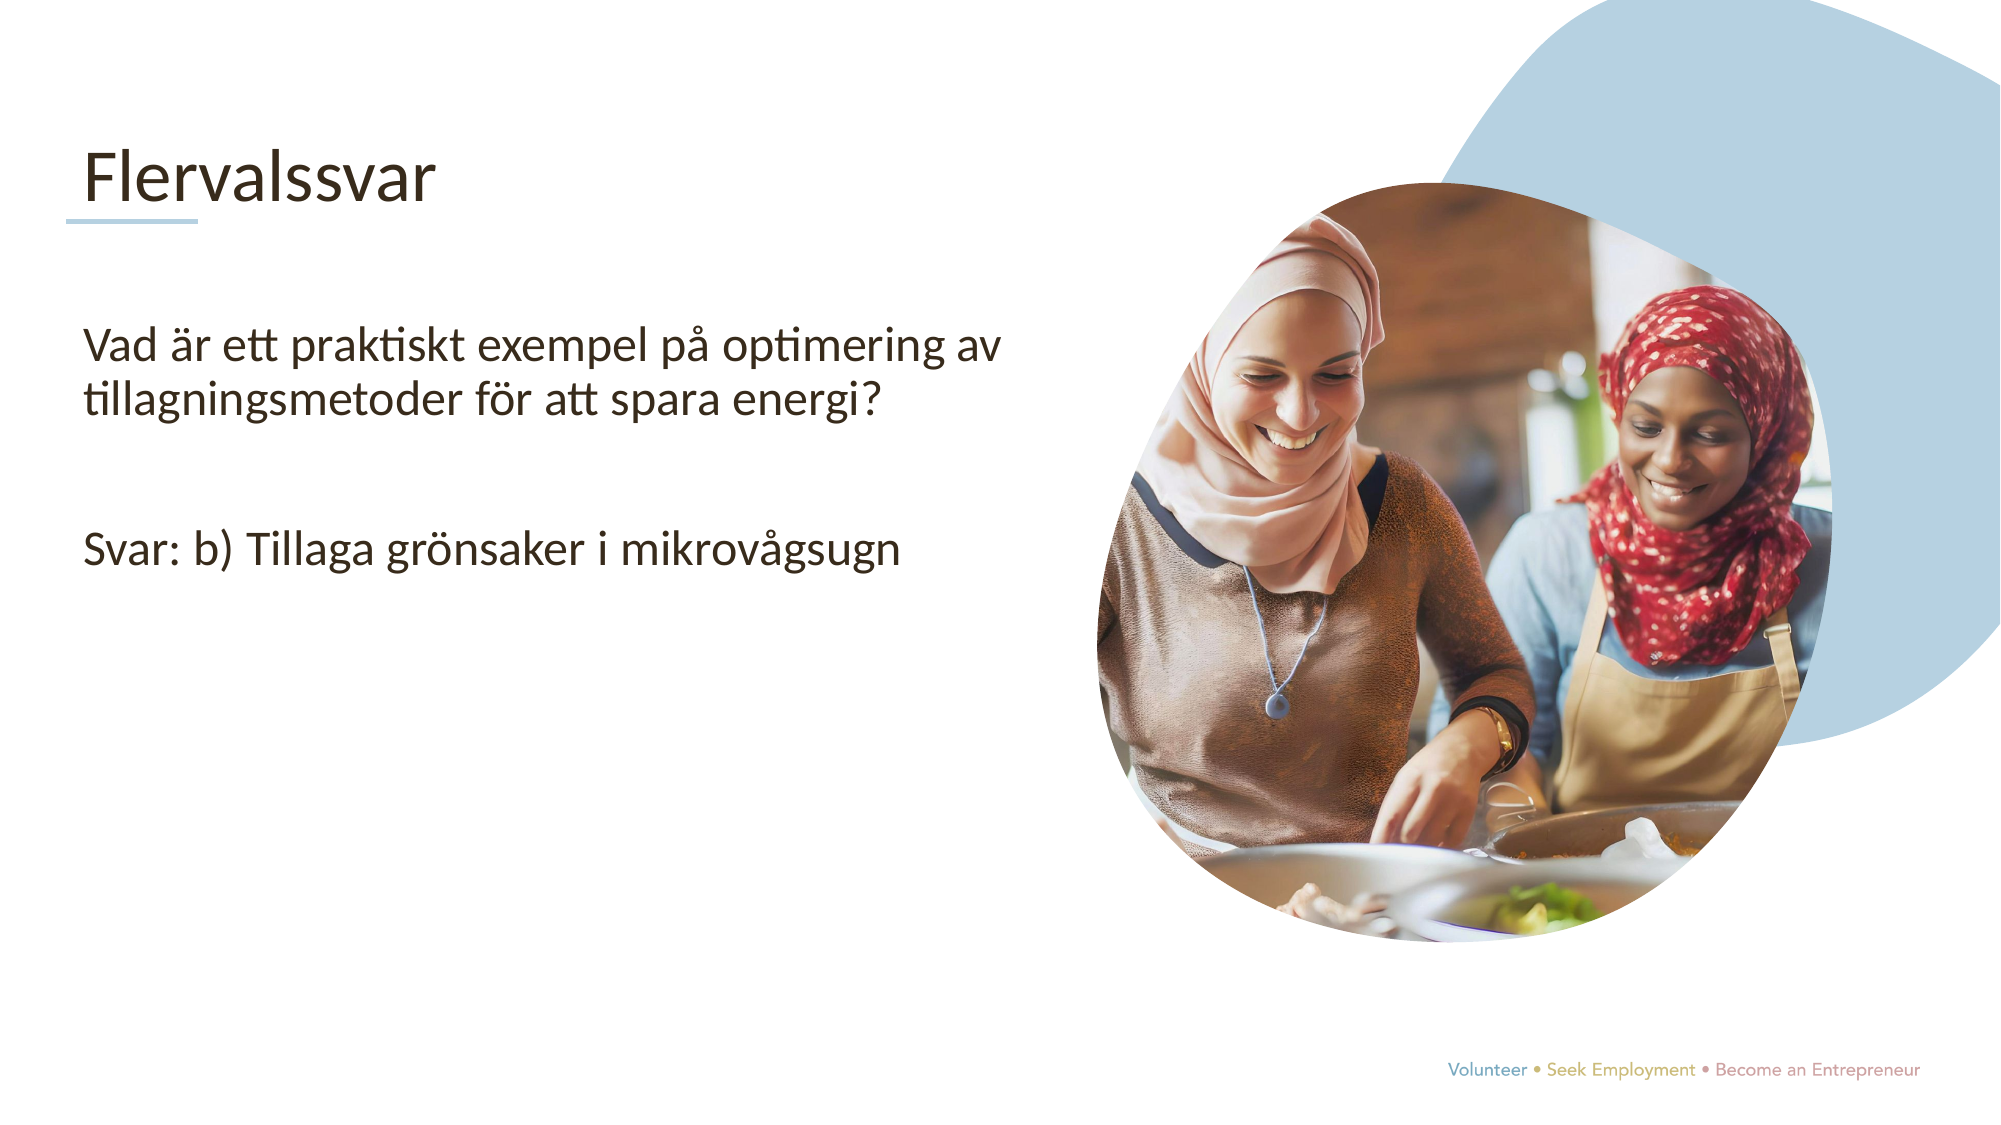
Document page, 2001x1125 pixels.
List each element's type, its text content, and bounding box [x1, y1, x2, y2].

text_box Vad är ett praktiskt exempel på optimering av tillagningsmetoder för att spara energi? Svar: b) Tillaga grönsaker i mikrovågsugn [68, 311, 1035, 1071]
picture [1418, 1046, 1971, 1103]
picture [1097, 182, 1833, 943]
text_box Flervalssvar [68, 129, 903, 356]
